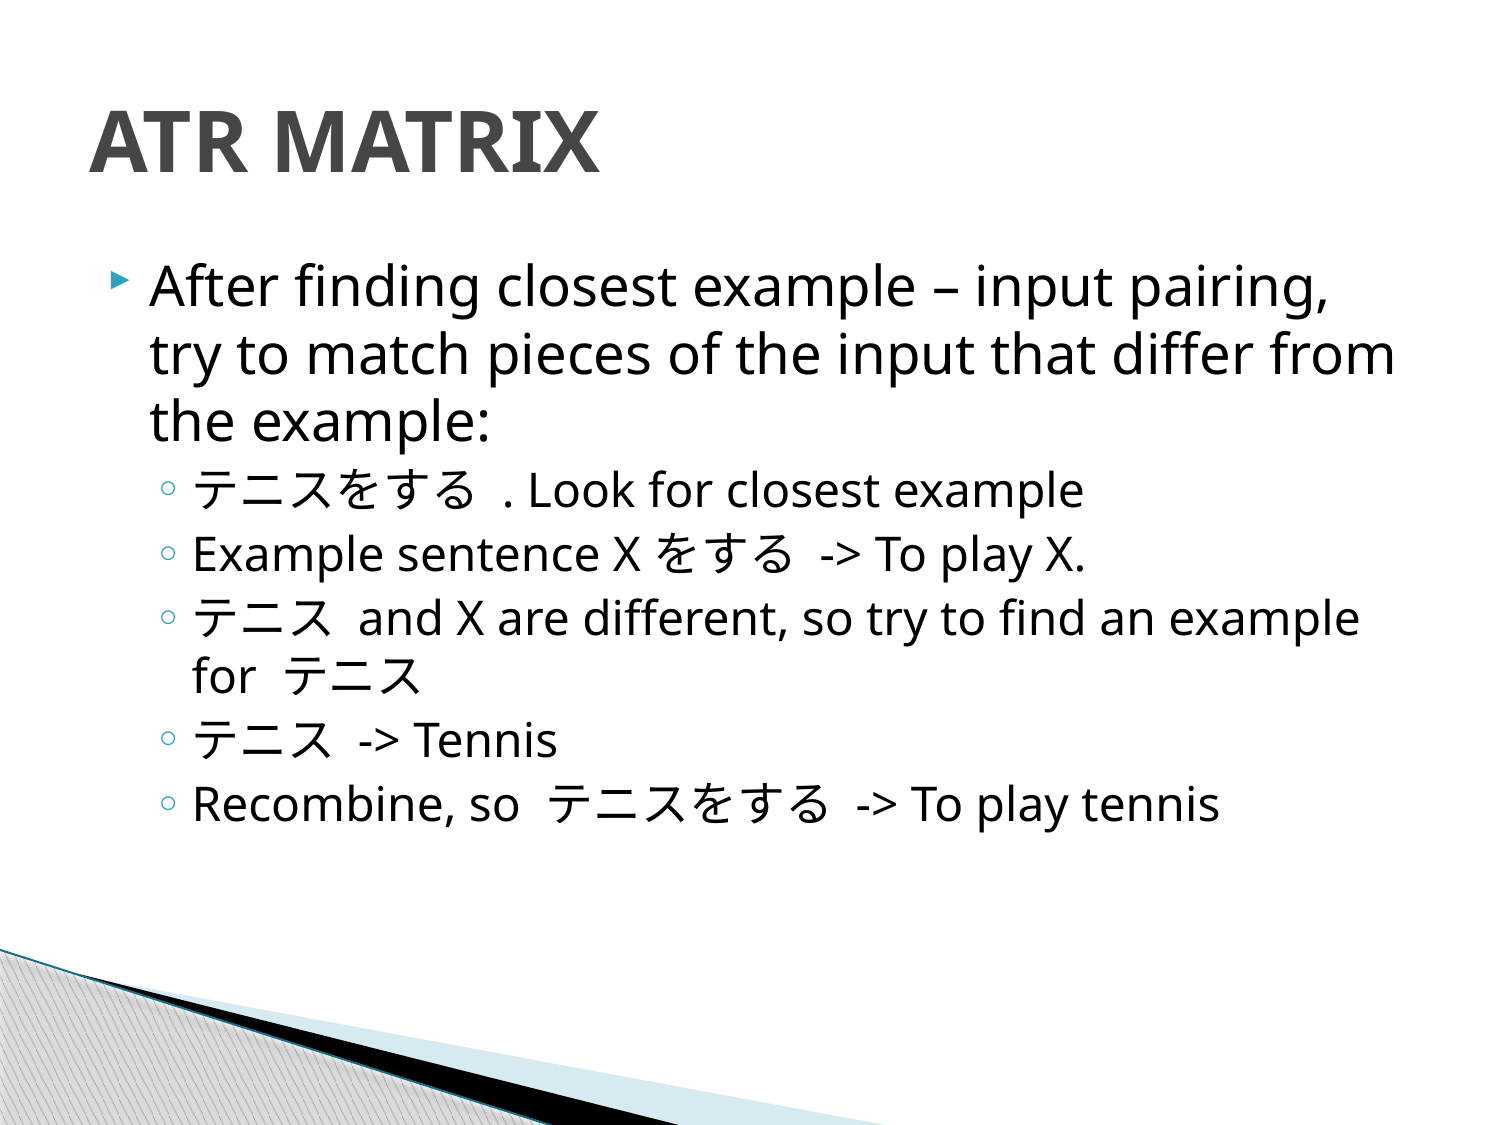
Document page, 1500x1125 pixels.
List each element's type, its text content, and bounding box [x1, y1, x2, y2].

list After finding closest example – input pairing, try to match pieces of the input that differ from the example: テニスをする . Look for closest example Example sentence Xをする -> To play X. テニス and X are different, so try to find an example for テニス テニス -> Tennis Recombine, so テニスをする -> To play tennis [75, 243, 1425, 986]
title ATR MATRIX [75, 45, 1425, 233]
